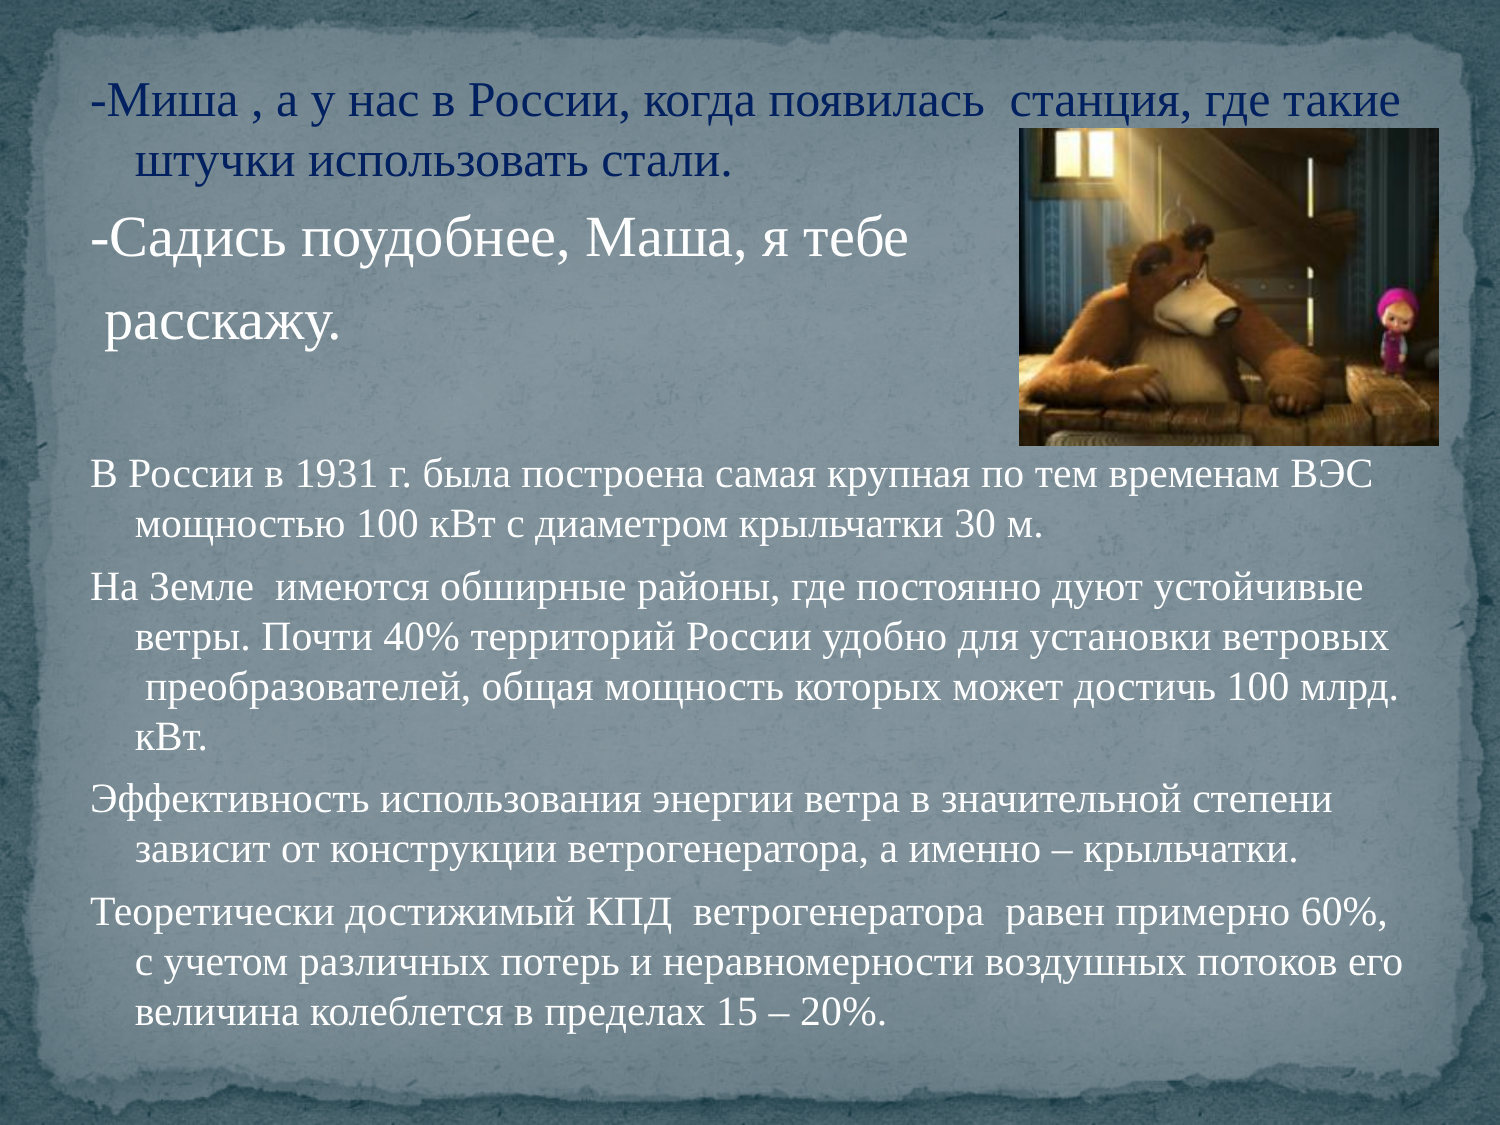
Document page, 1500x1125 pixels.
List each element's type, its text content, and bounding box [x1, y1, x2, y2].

picture [1019, 128, 1439, 446]
list -Миша , а у нас в России, когда появилась станция, где такие штучки использовать стали. -Садись поудобнее, Маша, я тебе расскажу. В России в 1931 г. была построена самая крупная по тем временам ВЭС мощностью 100 кВт с диаметром крыльчатки 30 м. На Земле имеются обширные районы, где постоянно дуют устойчивые ветры. Почти 40% территорий России удобно для установки ветровых преобразователей, общая мощность которых может достичь 100 млрд. кВт. Эффективность использования энергии ветра в значительной степени зависит от конструкции ветрогенератора, а именно – крыльчатки. Теоретически достижимый КПД ветрогенератора равен примерно 60%, с учетом различных потерь и неравномерности воздушных потоков его величина колеблется в пределах 15 – 20%. [74, 58, 1426, 1091]
